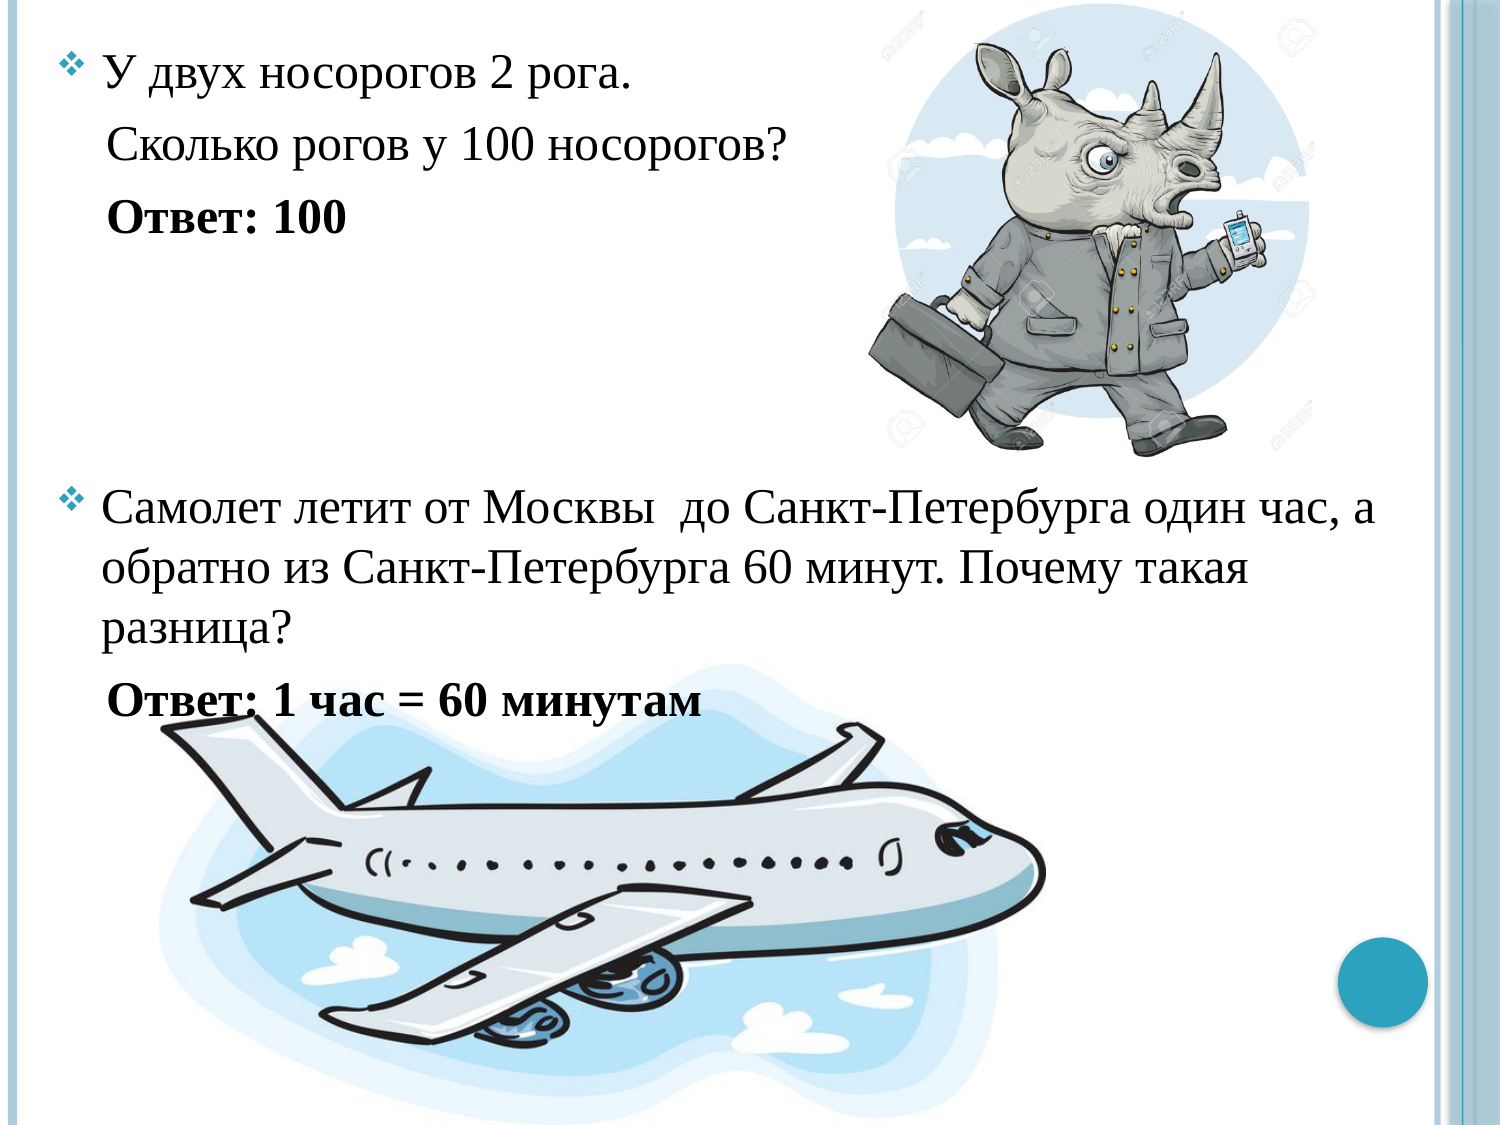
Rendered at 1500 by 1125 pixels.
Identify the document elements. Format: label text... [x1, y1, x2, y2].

picture [159, 664, 1046, 1125]
picture [867, 0, 1330, 461]
list У двух носорогов 2 рога. Сколько рогов у 100 носорогов? Ответ: 100 Самолет летит от Москвы до Санкт-Петербурга один час, а обратно из Санкт-Петербурга 60 минут. Почему такая разница? Ответ: 1 час = 60 минутам [41, 30, 1424, 1062]
